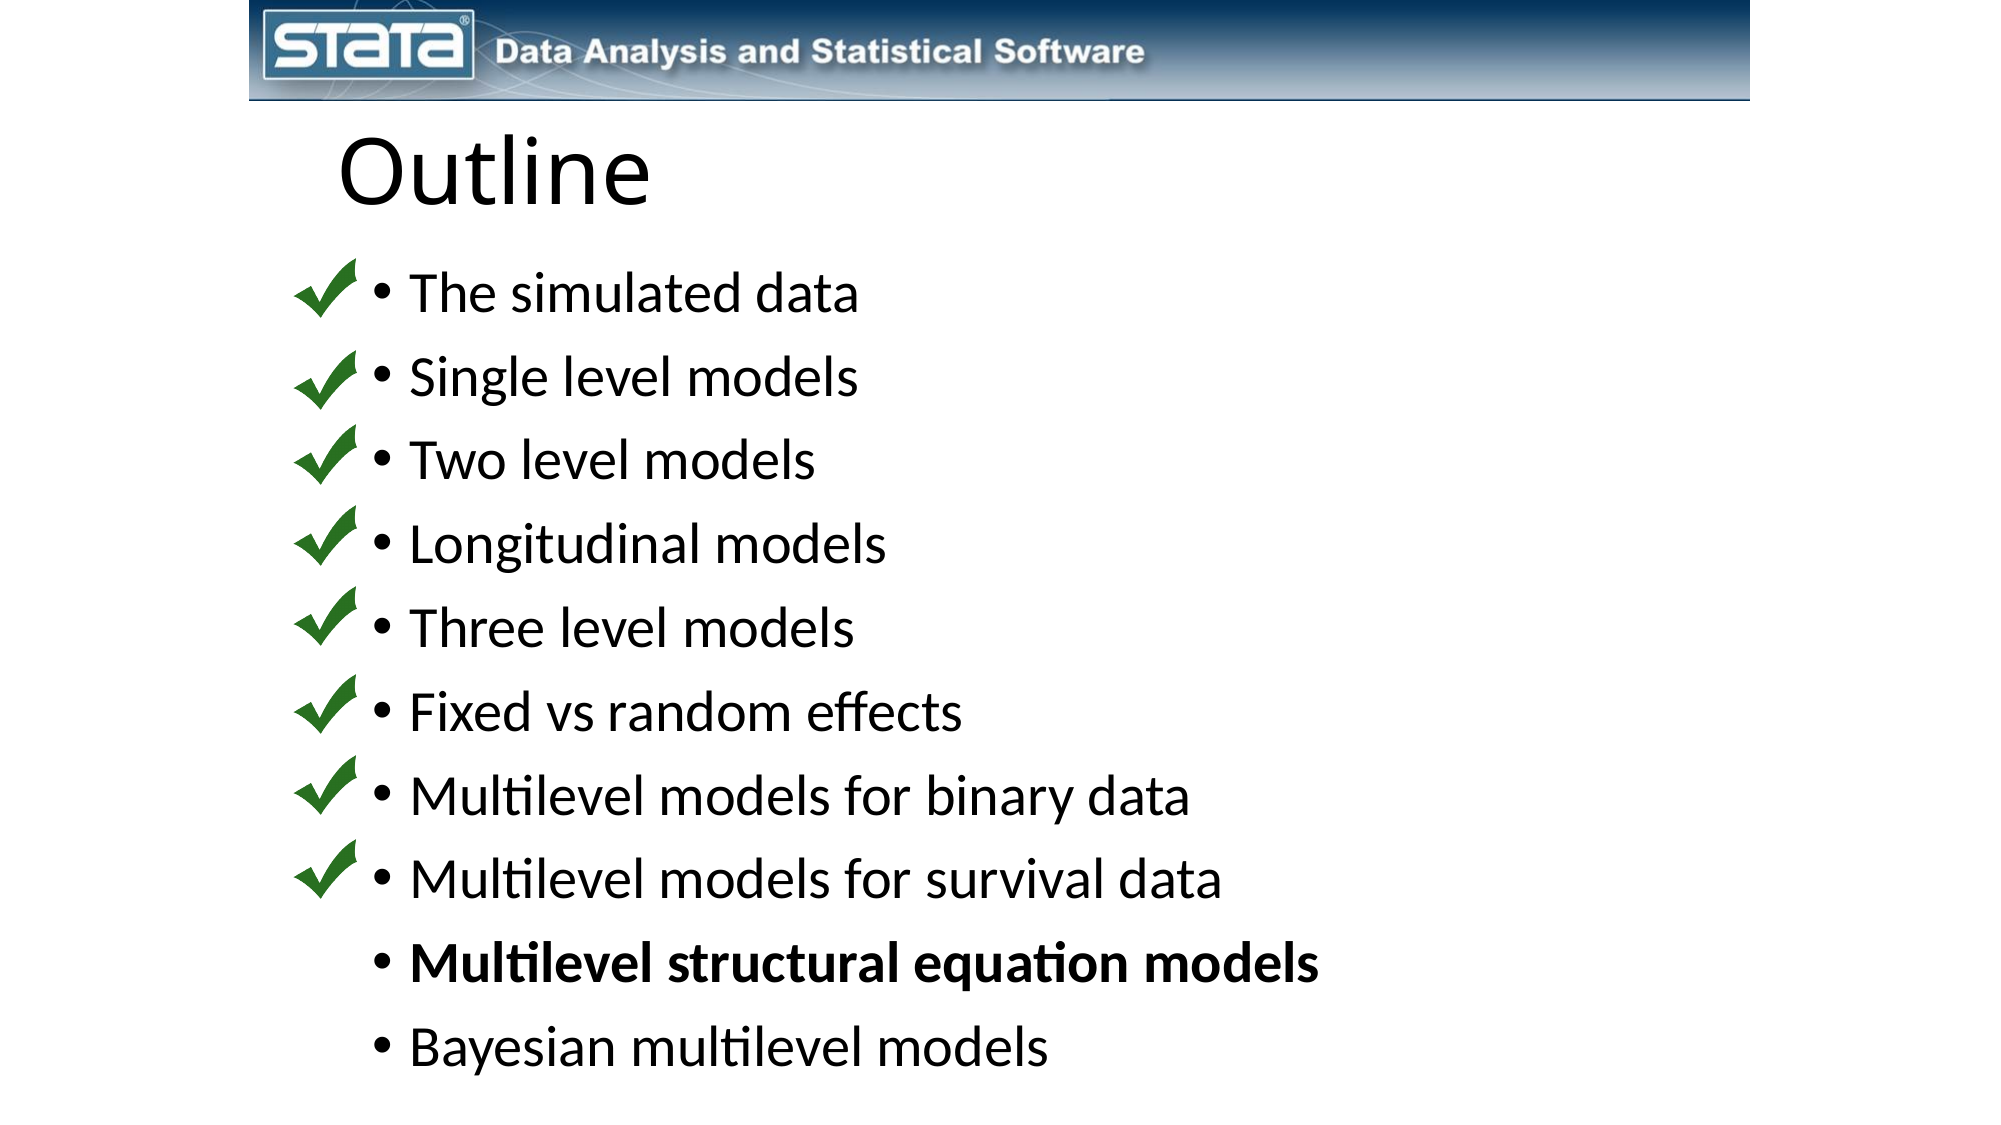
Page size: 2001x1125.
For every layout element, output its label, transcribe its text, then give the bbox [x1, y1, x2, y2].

picture [293, 586, 358, 646]
picture [293, 258, 358, 318]
picture [293, 754, 358, 815]
picture [249, 0, 1750, 101]
picture [293, 424, 358, 485]
list The simulated data Single level models Two level models Longitudinal models Three level models Fixed vs random effects Multilevel models for binary data Multilevel models for survival data Multilevel structural equation models Bayesian multilevel models [357, 254, 1700, 1100]
title Outline [321, 101, 1671, 250]
picture [293, 505, 358, 566]
picture [293, 349, 358, 410]
picture [293, 674, 358, 735]
picture [293, 839, 358, 899]
